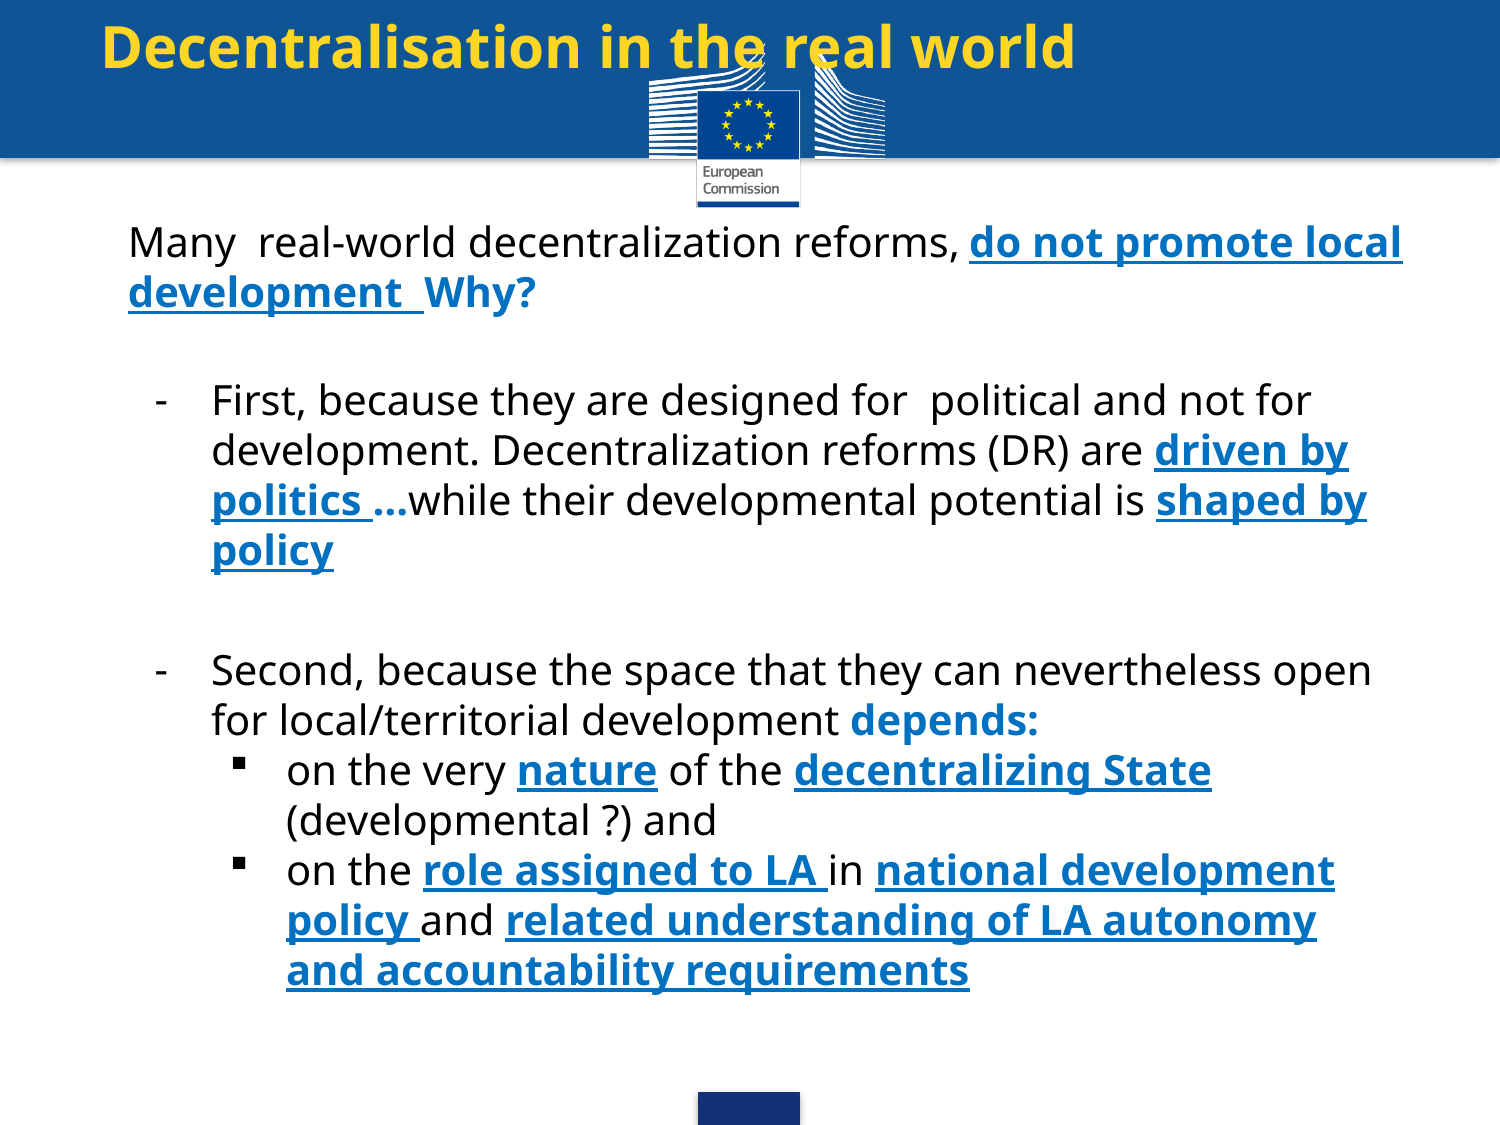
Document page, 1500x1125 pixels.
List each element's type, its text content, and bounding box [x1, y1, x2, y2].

text_box Decentralisation in the real world [85, 2, 1093, 88]
text_box Second, because the space that they can nevertheless open for local/territorial development depends: on the very nature of the decentralizing State (developmental ?) and on the role assigned to LA in national development policy and related understanding of LA autonomy and accountability requirements [64, 586, 1412, 1121]
list Many real-world decentralization reforms, do not promote local development Why? [56, 208, 1495, 350]
text_box First, because they are designed for political and not for development. Decentralization reforms (DR) are driven by politics …while their developmental potential is shaped by policy [64, 326, 1412, 586]
picture [649, 88, 885, 208]
